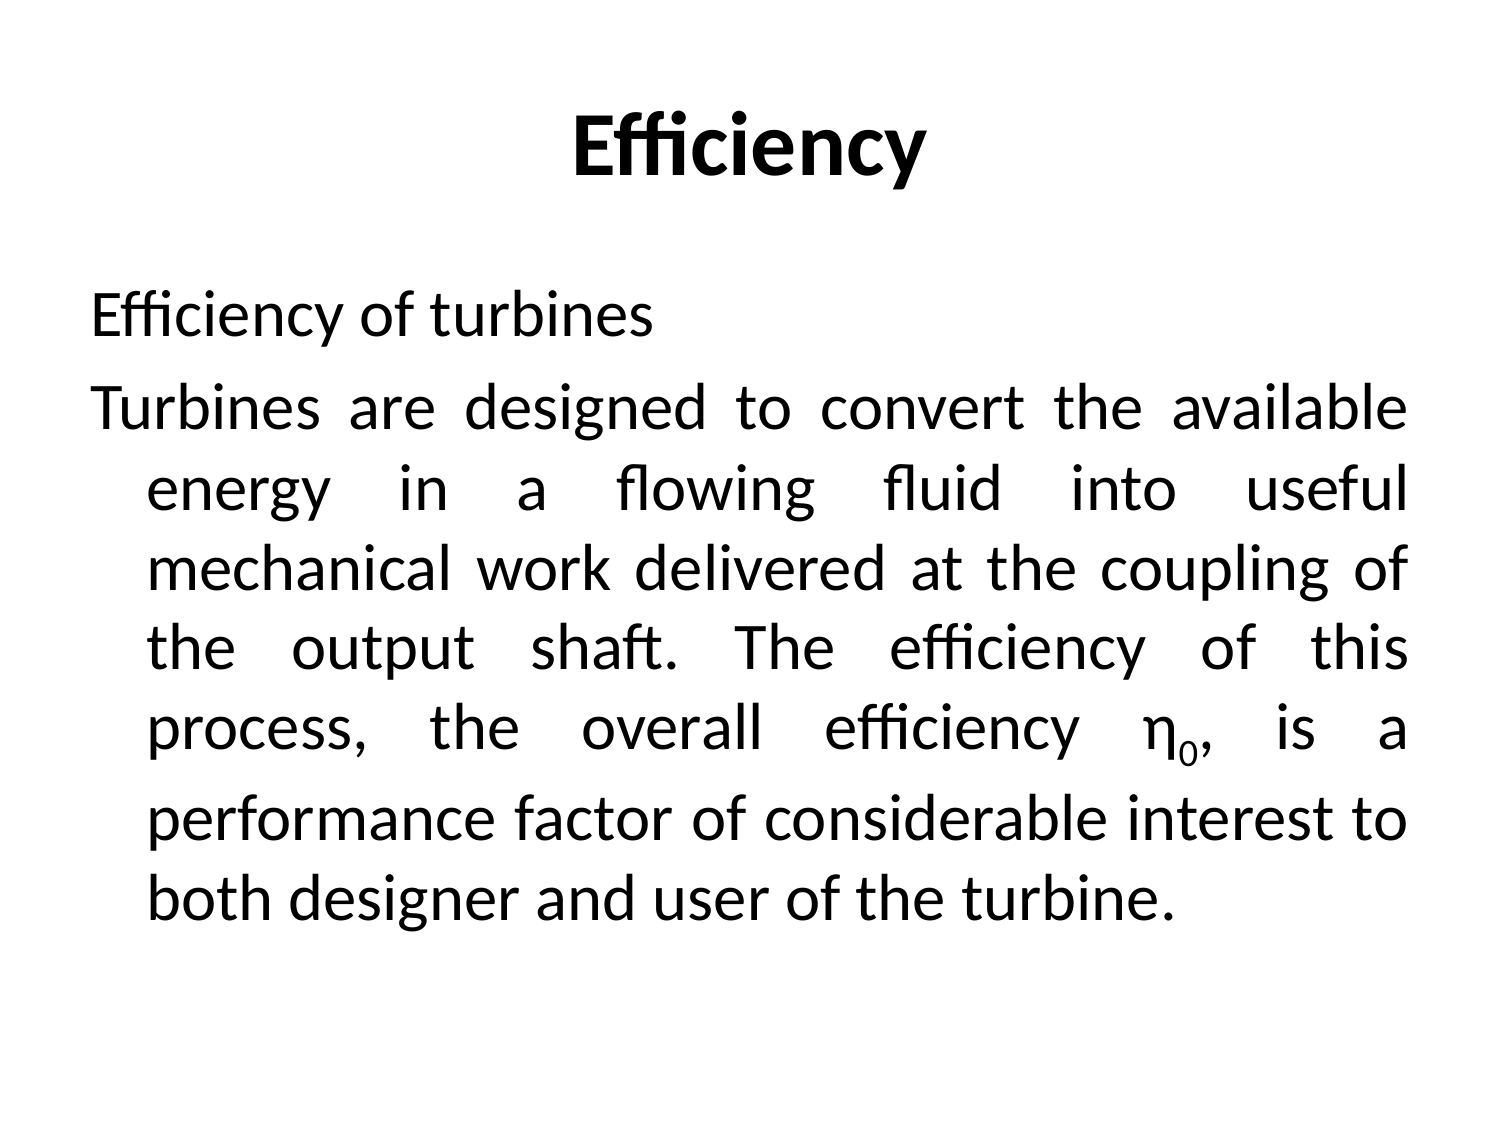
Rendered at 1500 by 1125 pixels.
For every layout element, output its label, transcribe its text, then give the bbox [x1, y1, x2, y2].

title Efficiency [75, 45, 1425, 233]
list Efficiency of turbines Turbines are designed to convert the available energy in a flowing fluid into useful mechanical work delivered at the coupling of the output shaft. The efficiency of this process, the overall efficiency η0, is a performance factor of considerable interest to both designer and user of the turbine. [75, 262, 1425, 1005]
